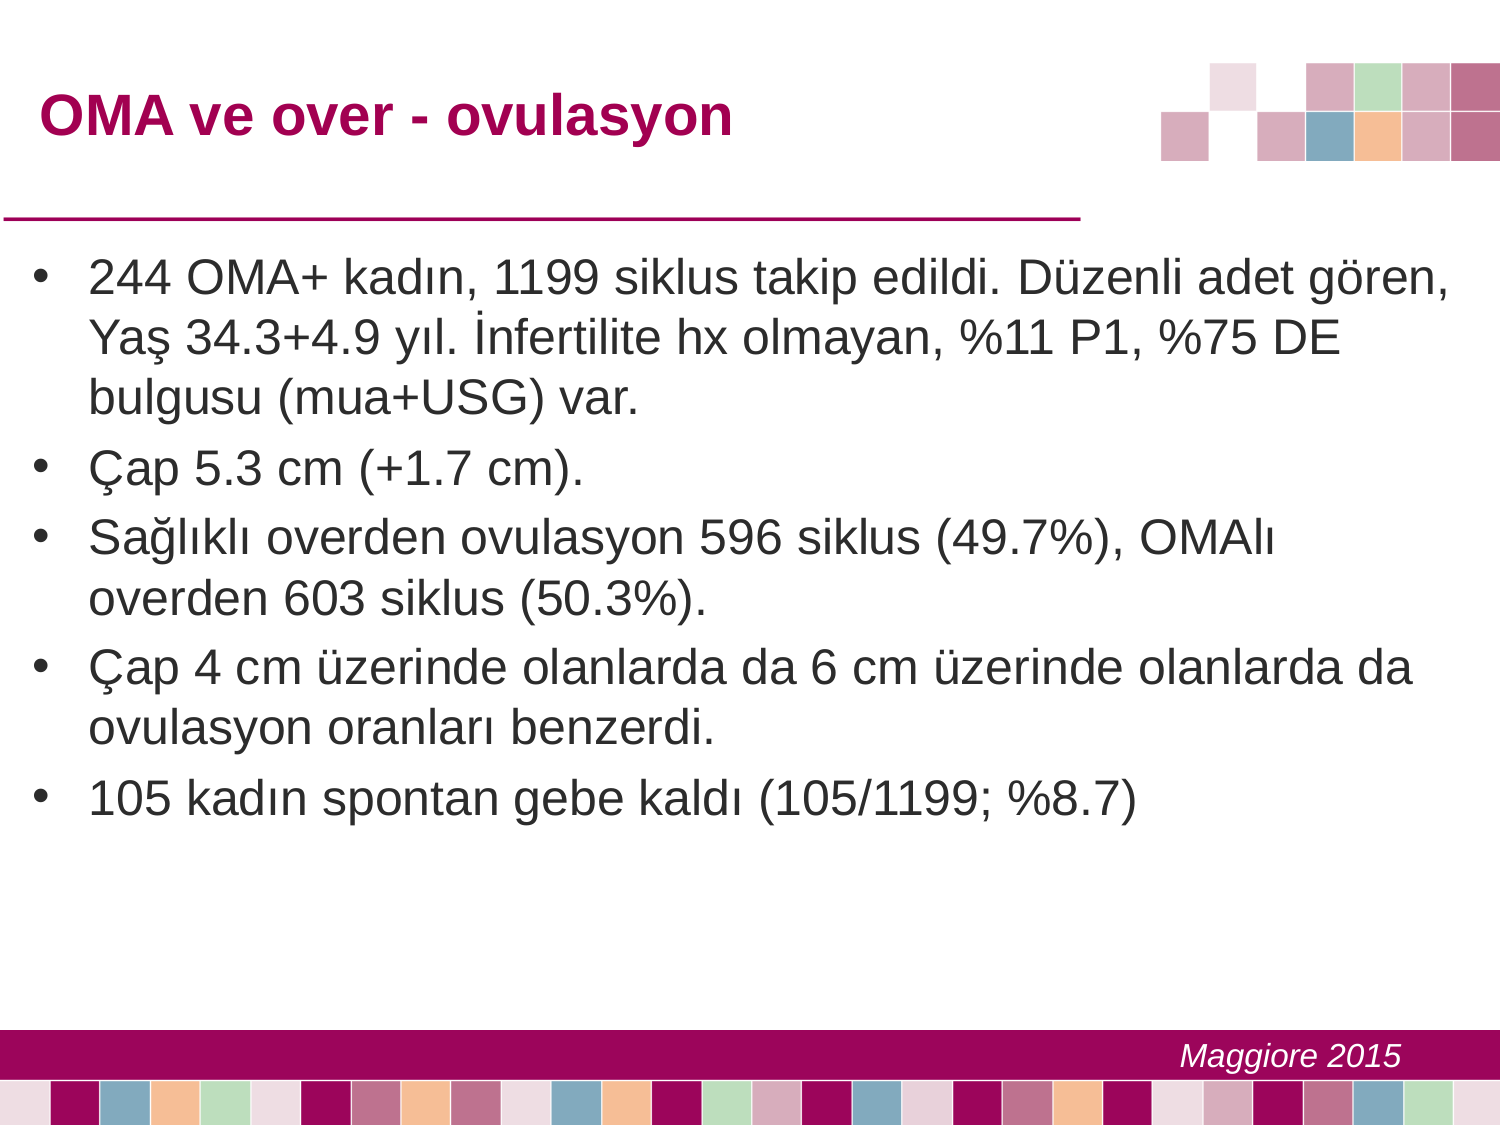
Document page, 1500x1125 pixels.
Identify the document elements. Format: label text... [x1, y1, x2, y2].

title OMA ve over - ovulasyon [24, 12, 1138, 213]
picture [1149, 62, 1500, 161]
text_box Maggiore 2015 [1164, 1026, 1417, 1082]
list 244 OMA+ kadın, 1199 siklus takip edildi. Düzenli adet gören, Yaş 34.3+4.9 yıl. İnfertilite hx olmayan, %11 P1, %75 DE bulgusu (mua+USG) var. Çap 5.3 cm (+1.7 cm). Sağlıklı overden ovulasyon 596 siklus (49.7%), OMAlı overden 603 siklus (50.3%). Çap 4 cm üzerinde olanlarda da 6 cm üzerinde olanlarda da ovulasyon oranları benzerdi. 105 kadın spontan gebe kaldı (105/1199; %8.7) [17, 237, 1468, 1013]
picture [0, 212, 1088, 227]
picture [0, 1030, 1500, 1125]
